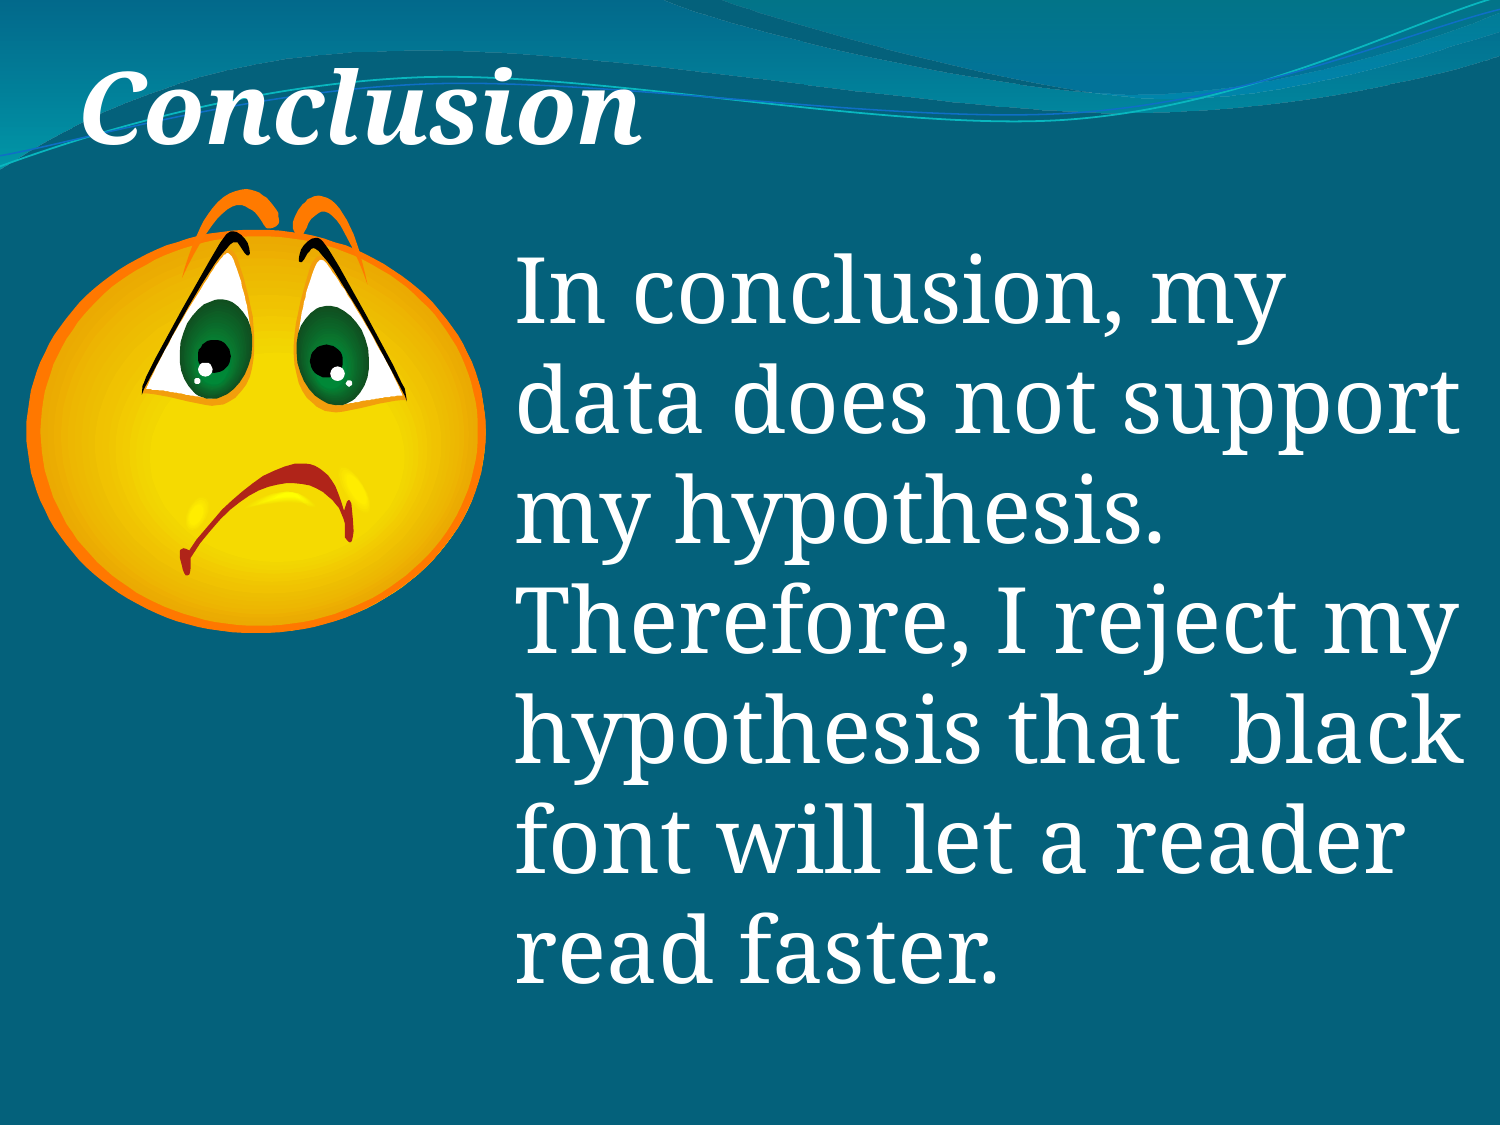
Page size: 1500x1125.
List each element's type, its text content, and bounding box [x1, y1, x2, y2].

text_box In conclusion, my data does not support my hypothesis. Therefore, I reject my hypothesis that black font will let a reader read faster. [500, 224, 1500, 1010]
text_box Conclusion [62, 37, 763, 173]
picture [27, 190, 485, 632]
